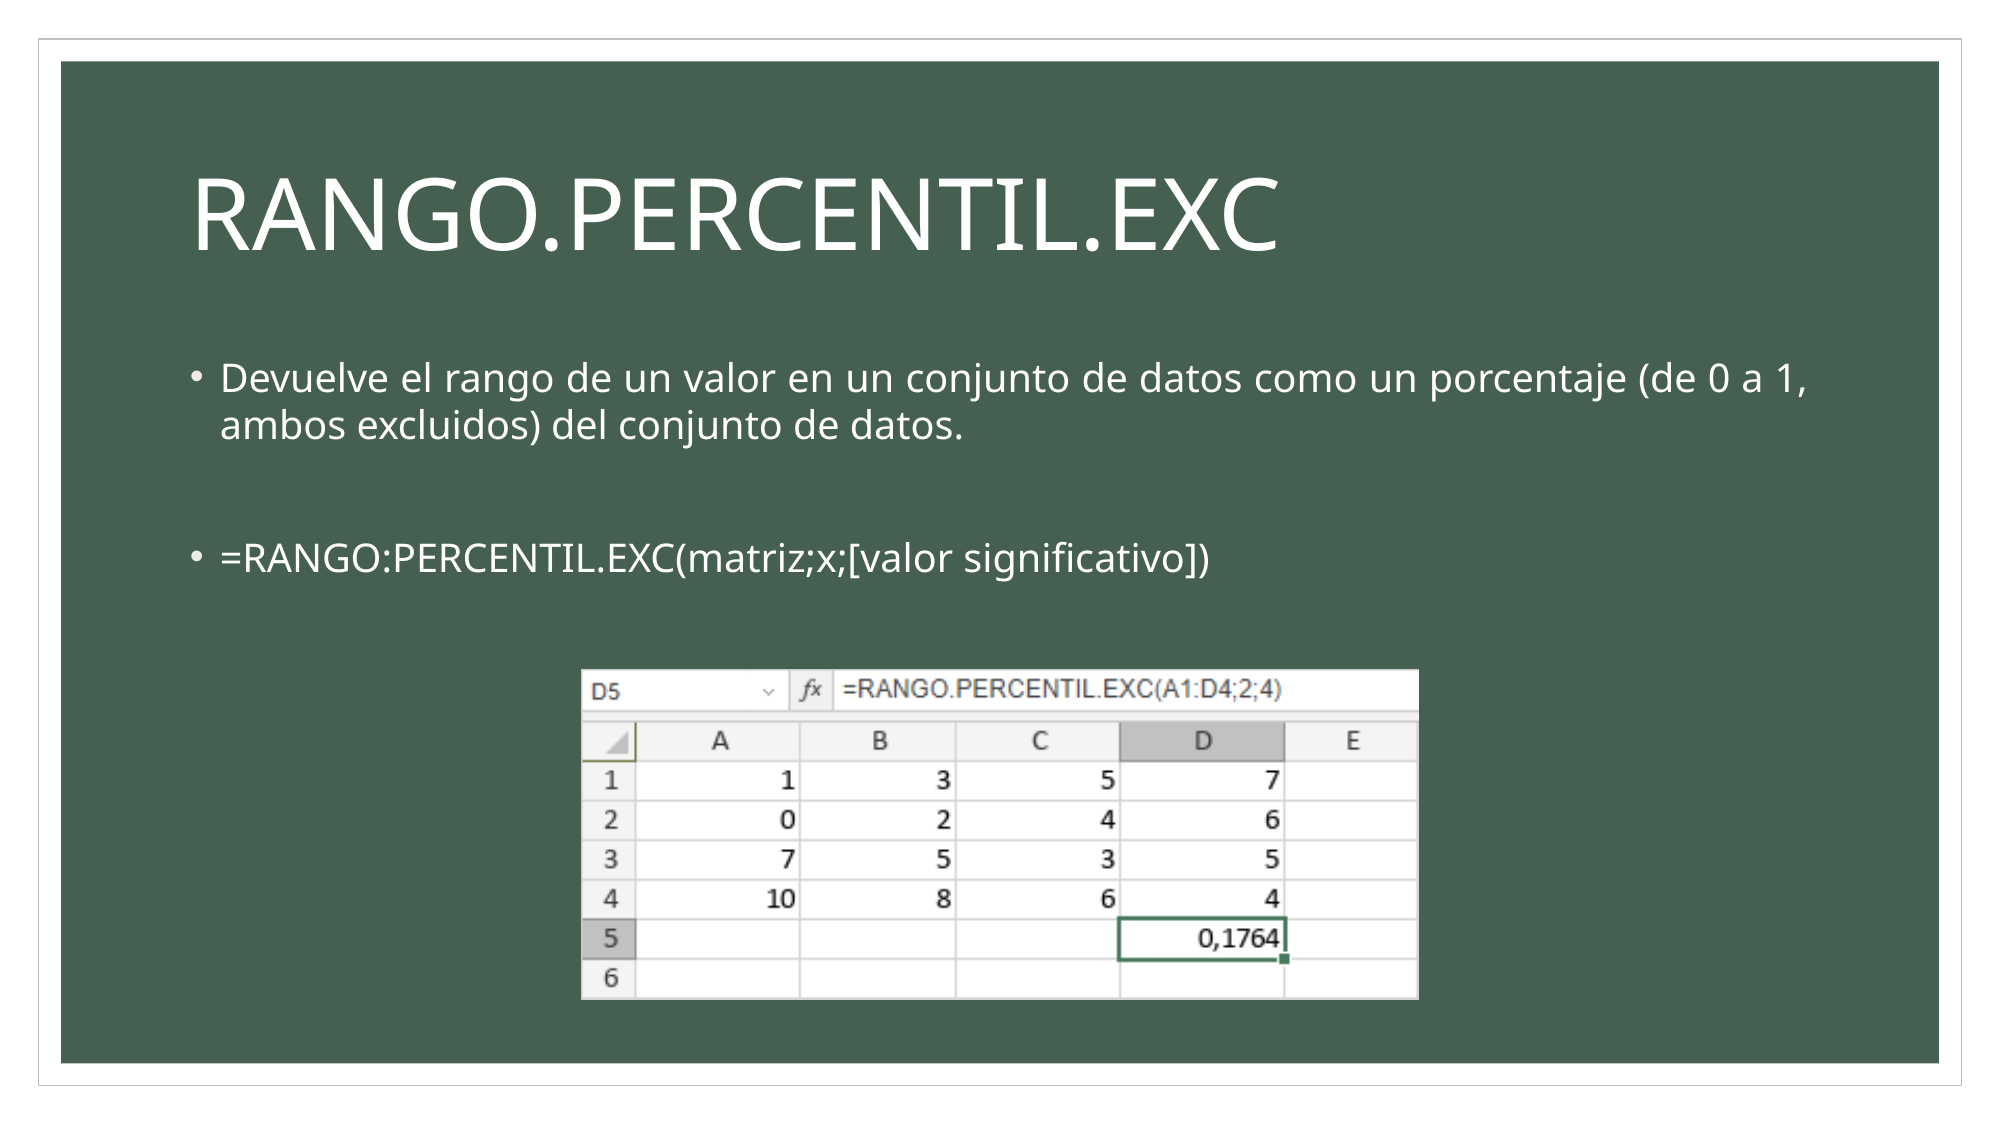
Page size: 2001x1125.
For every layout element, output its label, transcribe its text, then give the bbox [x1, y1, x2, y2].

title RANGO.PERCENTIL.EXC [174, 105, 1825, 331]
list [581, 669, 1419, 1000]
list Devuelve el rango de un valor en un conjunto de datos como un porcentaje (de 0 a 1, ambos excluidos) del conjunto de datos. =RANGO:PERCENTIL.EXC(matriz;x;[valor significativo]) [174, 345, 1825, 670]
